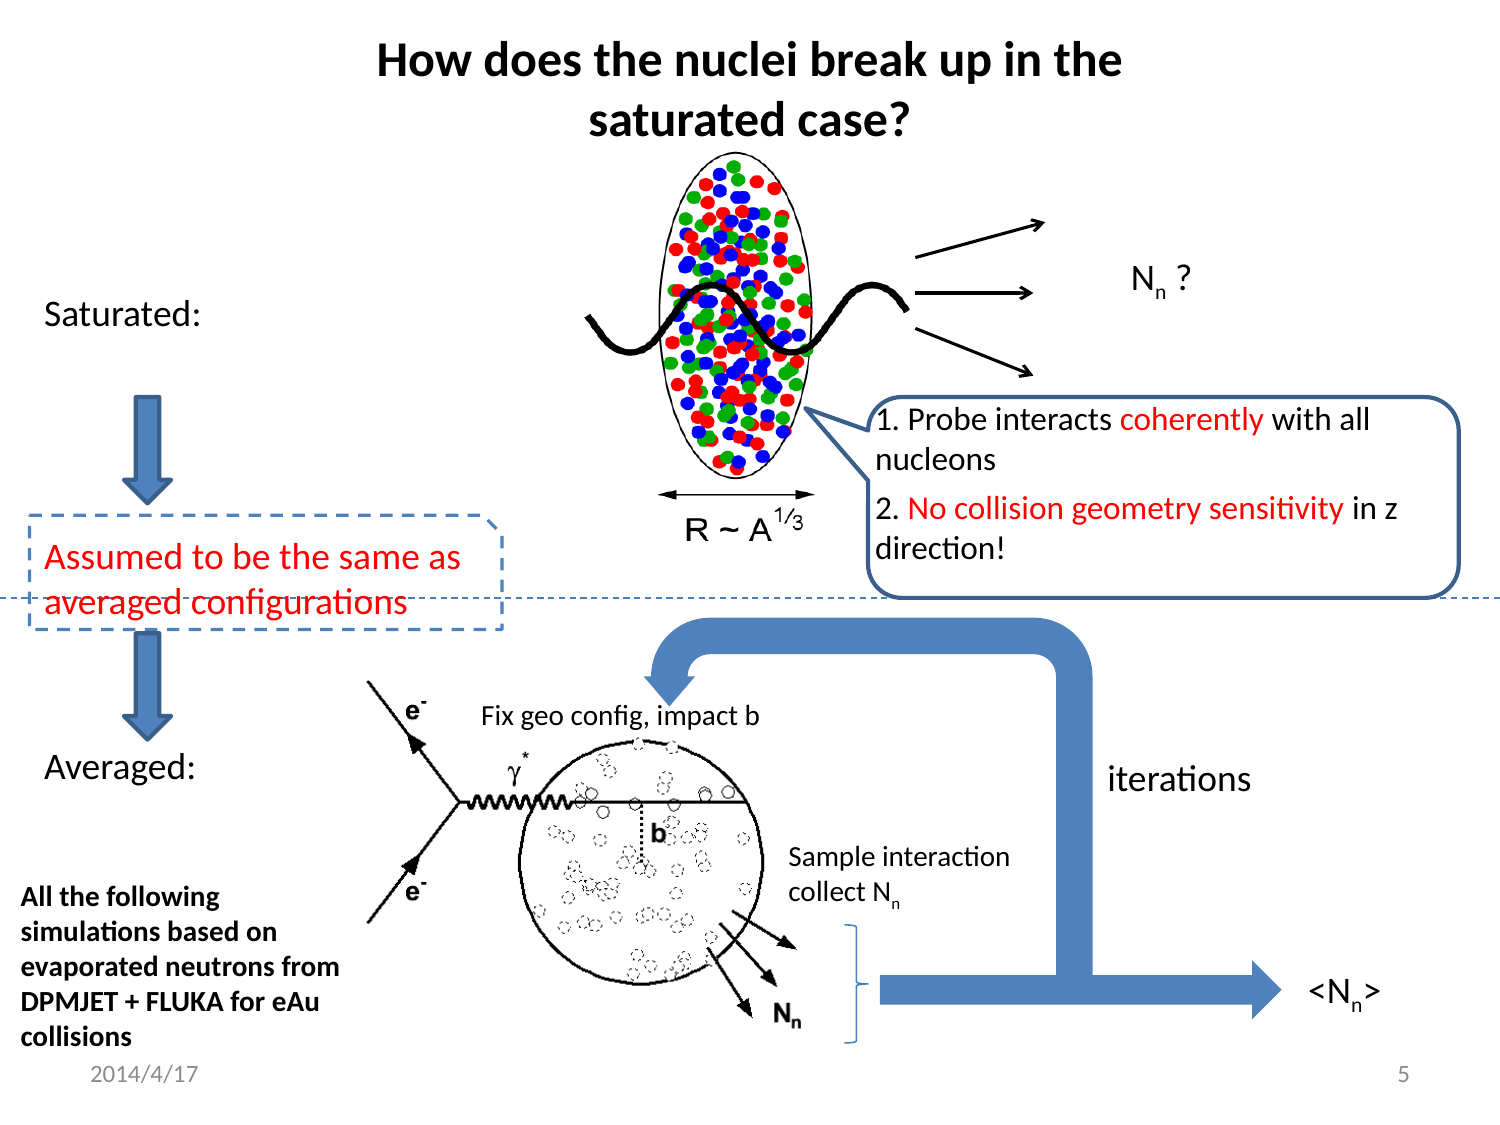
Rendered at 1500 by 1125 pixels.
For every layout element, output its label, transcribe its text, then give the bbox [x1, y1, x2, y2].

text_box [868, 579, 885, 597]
text_box [659, 615, 1095, 987]
picture [584, 150, 910, 552]
text_box [929, 958, 1284, 1022]
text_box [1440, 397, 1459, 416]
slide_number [75, 1060, 342, 1103]
text_box Sample interaction collect Nn [929, 830, 1034, 920]
text_box <Nn> [1293, 958, 1412, 1025]
text_box Averaged: [29, 734, 278, 794]
text_box iterations [1092, 746, 1377, 806]
text_box [121, 631, 174, 742]
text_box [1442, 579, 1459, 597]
text_box Saturated: [29, 281, 231, 341]
picture [348, 644, 926, 1122]
text_box [865, 394, 1461, 597]
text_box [915, 221, 1046, 258]
slide_number 5 [1074, 1042, 1425, 1103]
text_box All the following simulations based on evaporated neutrons from DPMJET + FLUKA for eAu collisions [5, 869, 342, 1060]
text_box [121, 394, 174, 506]
text_box How does the nuclei break up in the saturated case? [312, 19, 1187, 154]
text_box Assumed to be the same as averaged configurations [29, 606, 502, 630]
text_box Nn ? [1116, 245, 1235, 312]
text_box Assumed to be the same as averaged configurations [29, 515, 502, 597]
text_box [915, 328, 1034, 376]
